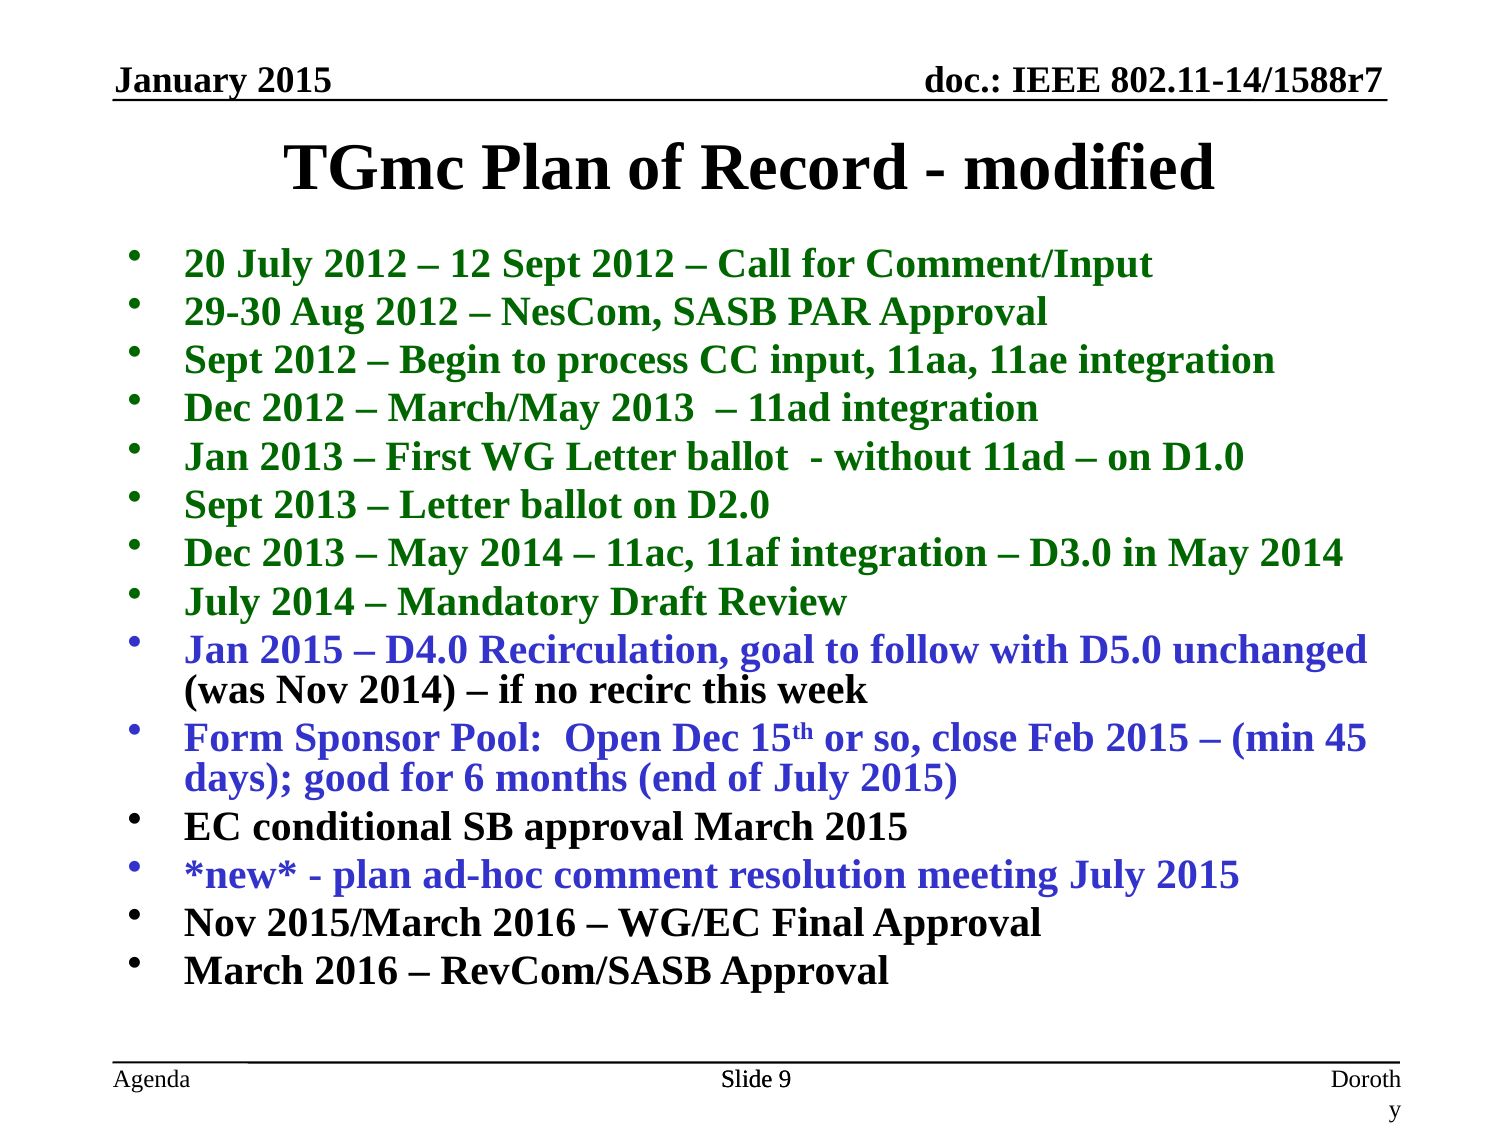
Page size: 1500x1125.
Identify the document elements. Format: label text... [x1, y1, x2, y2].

title TGmc Plan of Record - modified [112, 75, 1388, 237]
list 20 July 2012 – 12 Sept 2012 – Call for Comment/Input 29-30 Aug 2012 – NesCom, SASB PAR Approval Sept 2012 – Begin to process CC input, 11aa, 11ae integration Dec 2012 – March/May 2013 – 11ad integration Jan 2013 – First WG Letter ballot - without 11ad – on D1.0 Sept 2013 – Letter ballot on D2.0 Dec 2013 – May 2014 – 11ac, 11af integration – D3.0 in May 2014 July 2014 – Mandatory Draft Review Jan 2015 – D4.0 Recirculation, goal to follow with D5.0 unchanged (was Nov 2014) – if no recirc this week Form Sponsor Pool: Open Dec 15th or so, close Feb 2015 – (min 45 days); good for 6 months (end of July 2015) EC conditional SB approval March 2015 *new* - plan ad-hoc comment resolution meeting July 2015 Nov 2015/March 2016 – WG/EC Final Approval March 2016 – RevCom/SASB Approval [112, 237, 1388, 1038]
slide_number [114, 54, 425, 75]
text_box Slide 9 [675, 1062, 838, 1093]
footer Dorothy Stanley, Aruba Networks [1325, 1062, 1402, 1093]
